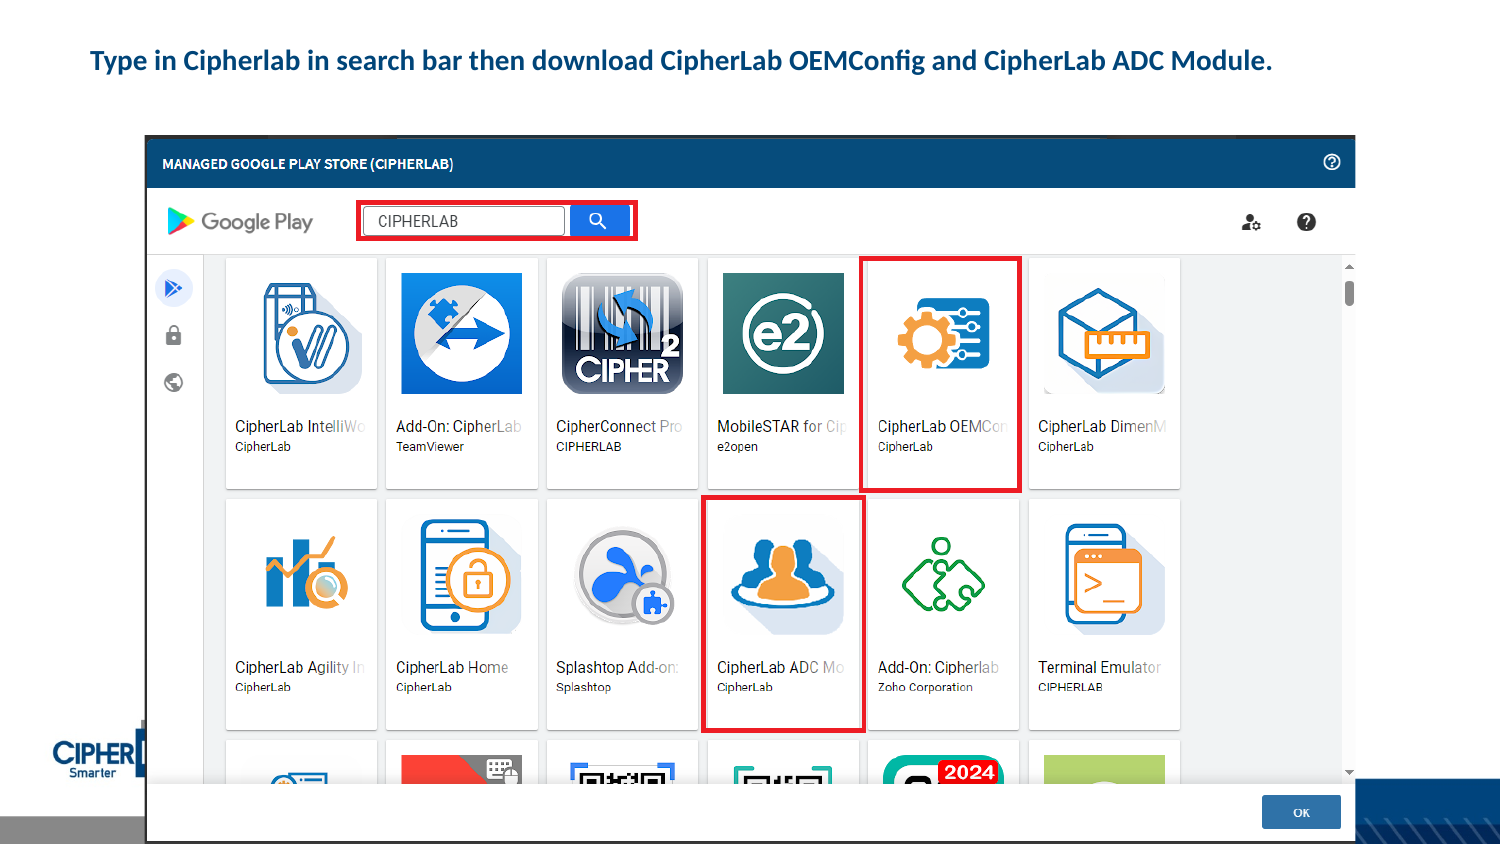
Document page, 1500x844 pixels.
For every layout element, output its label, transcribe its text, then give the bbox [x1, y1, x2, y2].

picture [0, 0, 1500, 844]
title Type in Cipherlab in search bar then download CipherLab OEMConfig and CipherLab ADC Module. [75, 33, 1447, 175]
